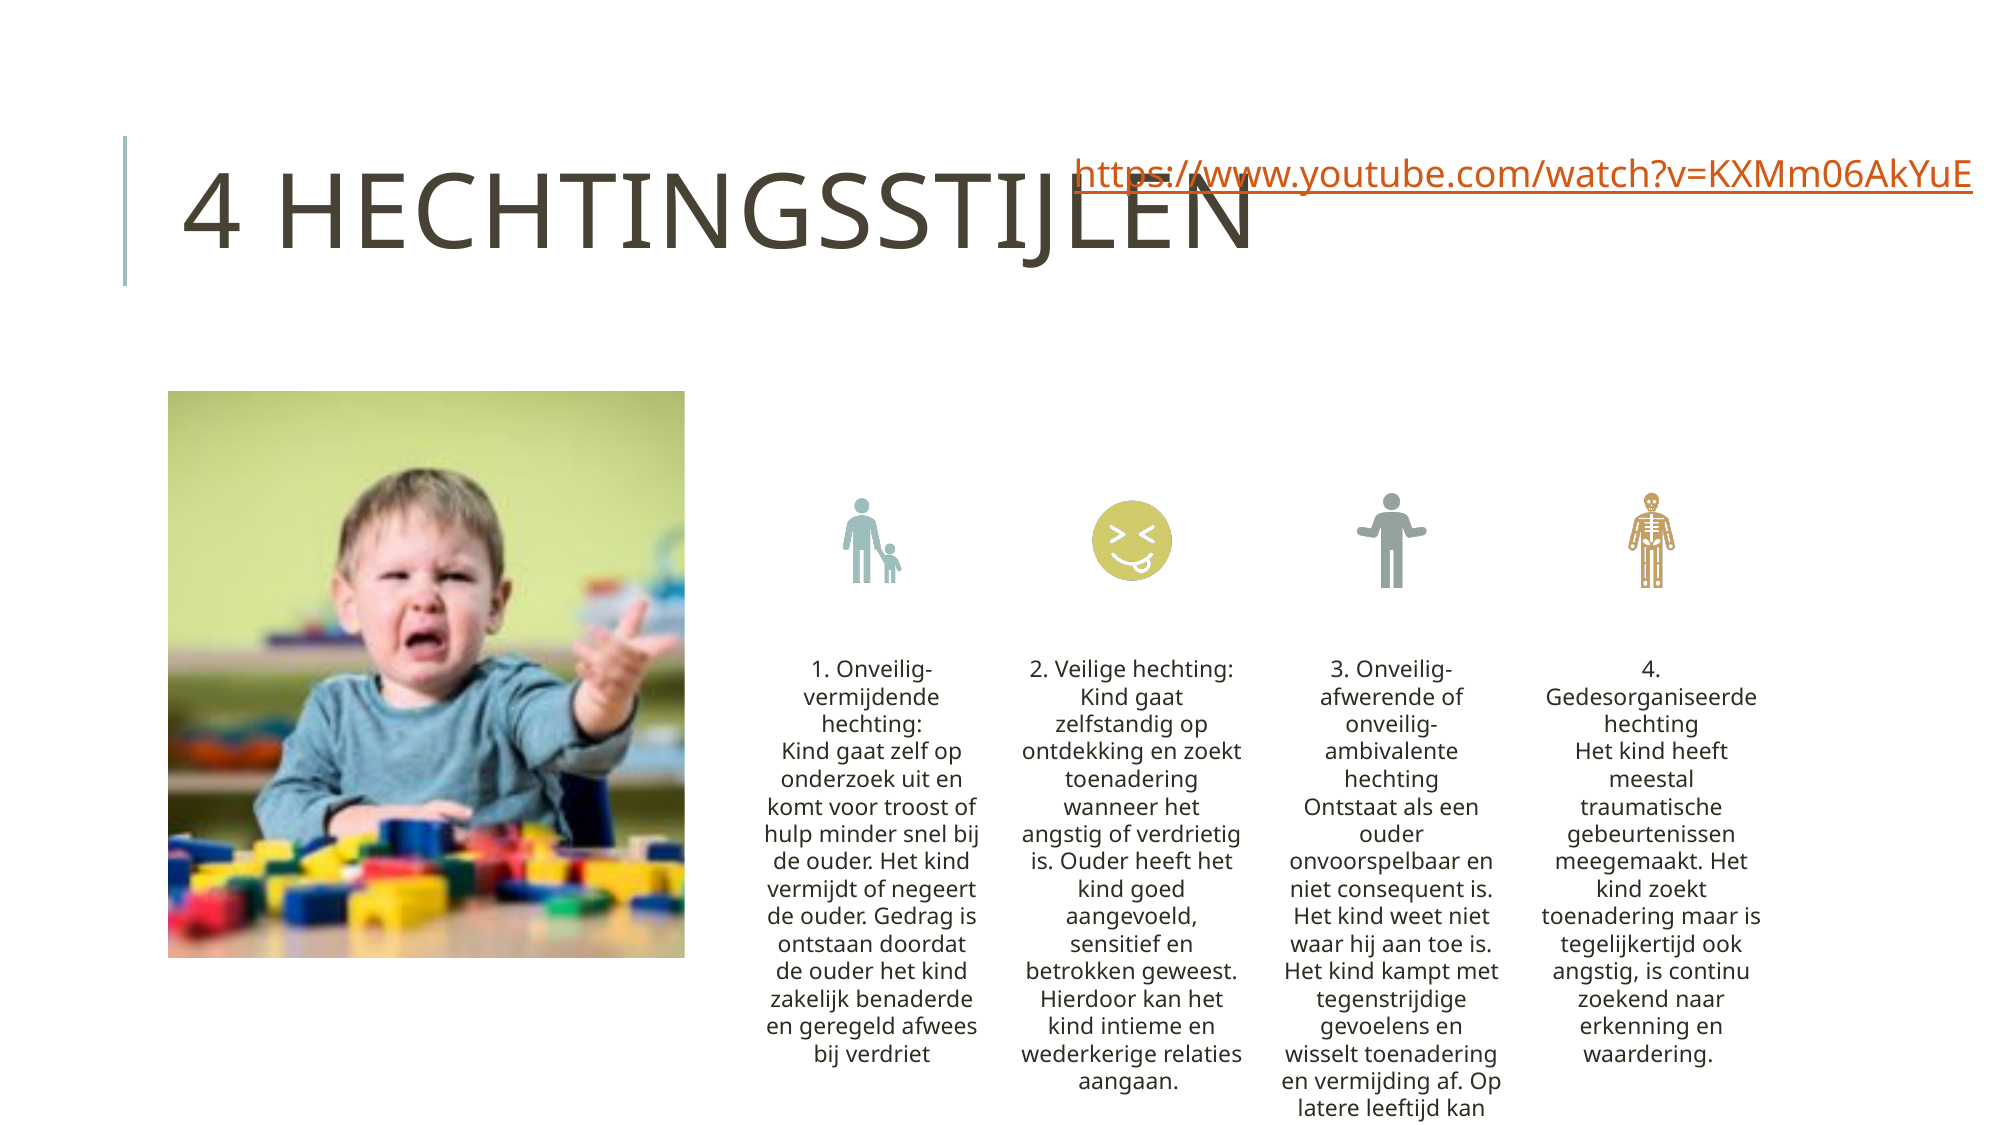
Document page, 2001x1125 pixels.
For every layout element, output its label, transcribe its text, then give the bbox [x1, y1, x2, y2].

title 4 hechtingsstijlen [168, 96, 1763, 342]
picture [167, 391, 685, 958]
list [760, 374, 1763, 1036]
text_box https://www.youtube.com/watch?v=KXMm06AkYuE [1058, 143, 1988, 209]
